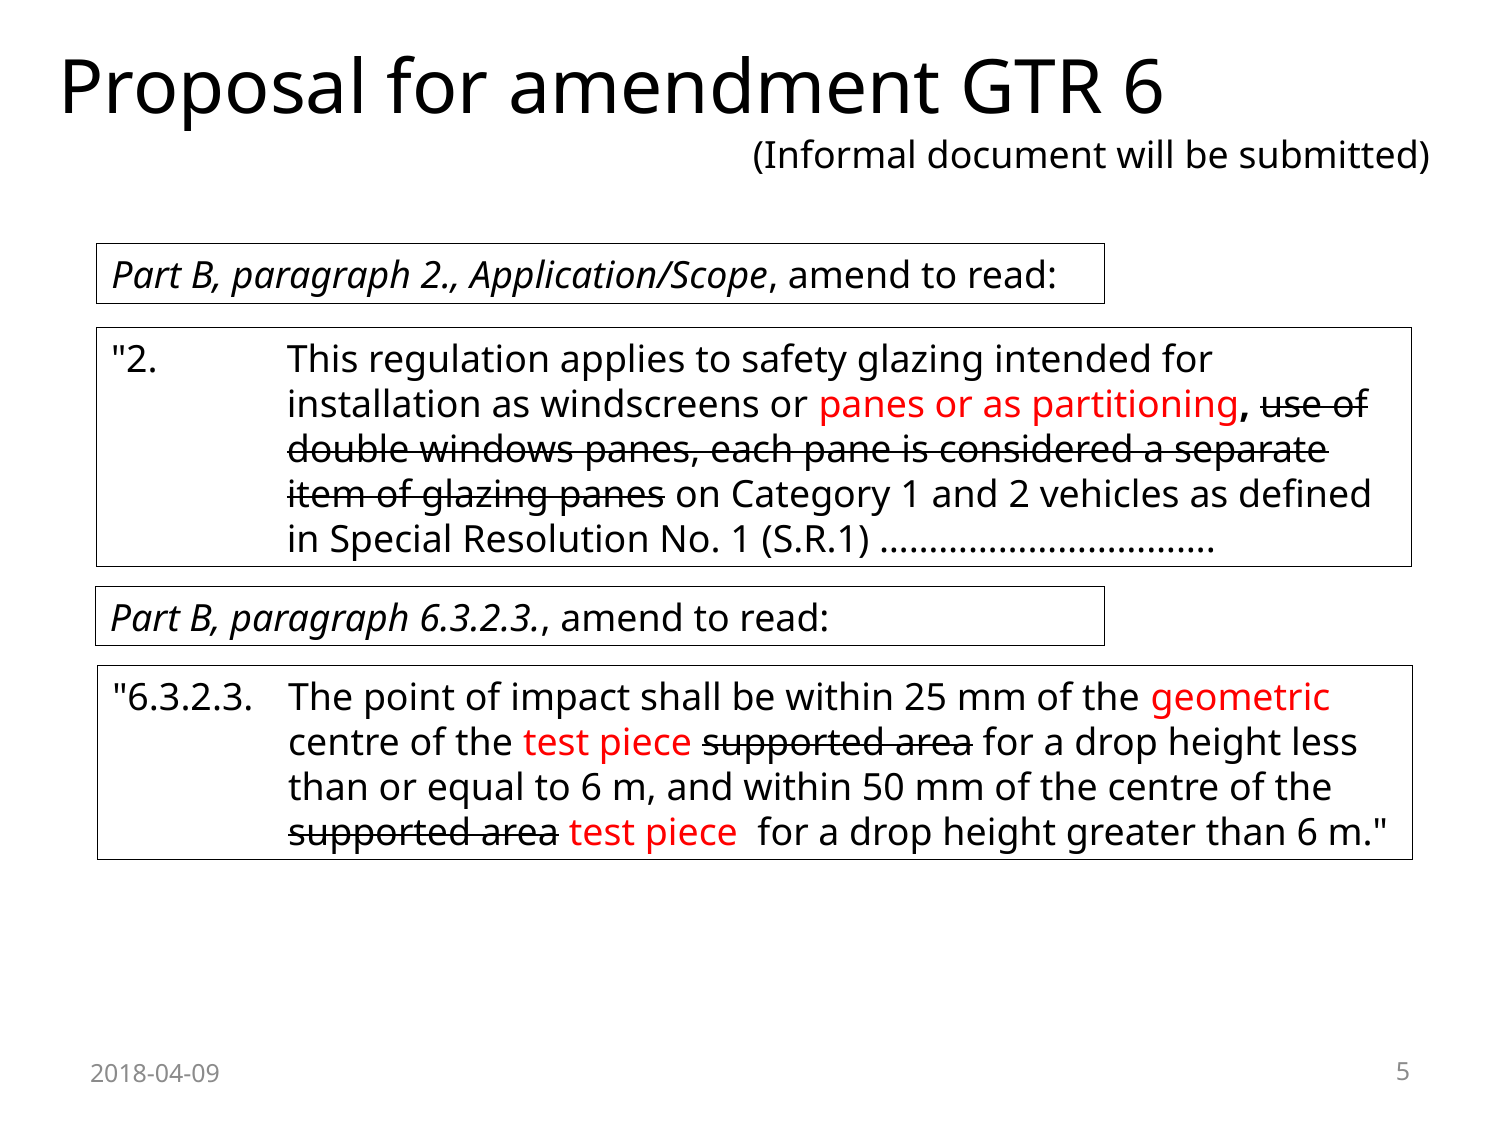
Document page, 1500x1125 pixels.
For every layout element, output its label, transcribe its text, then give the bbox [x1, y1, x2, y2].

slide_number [75, 1042, 425, 1103]
text_box Part B, paragraph 2., Application/Scope, amend to read: [96, 243, 1105, 304]
text_box (Informal document will be submitted) [738, 123, 1500, 184]
slide_number 5 [1074, 1042, 1425, 1103]
text_box Part B, paragraph 6.3.2.3., amend to read: [95, 586, 1105, 646]
text_box "2. This regulation applies to safety glazing intended for installation as windscreens or panes or as partitioning, use of double windows panes, each pane is considered a separate item of glazing panes on Category 1 and 2 vehicles as defined in Special Resolution No. 1 (S.R.1) ……………………………. [96, 327, 1412, 567]
text_box Proposal for amendment GTR 6 [43, 30, 1182, 136]
text_box "6.3.2.3. The point of impact shall be within 25 mm of the geometric centre of the test piece supported area for a drop height less than or equal to 6 m, and within 50 mm of the centre of the supported area test piece for a drop height greater than 6 m." [97, 665, 1413, 860]
